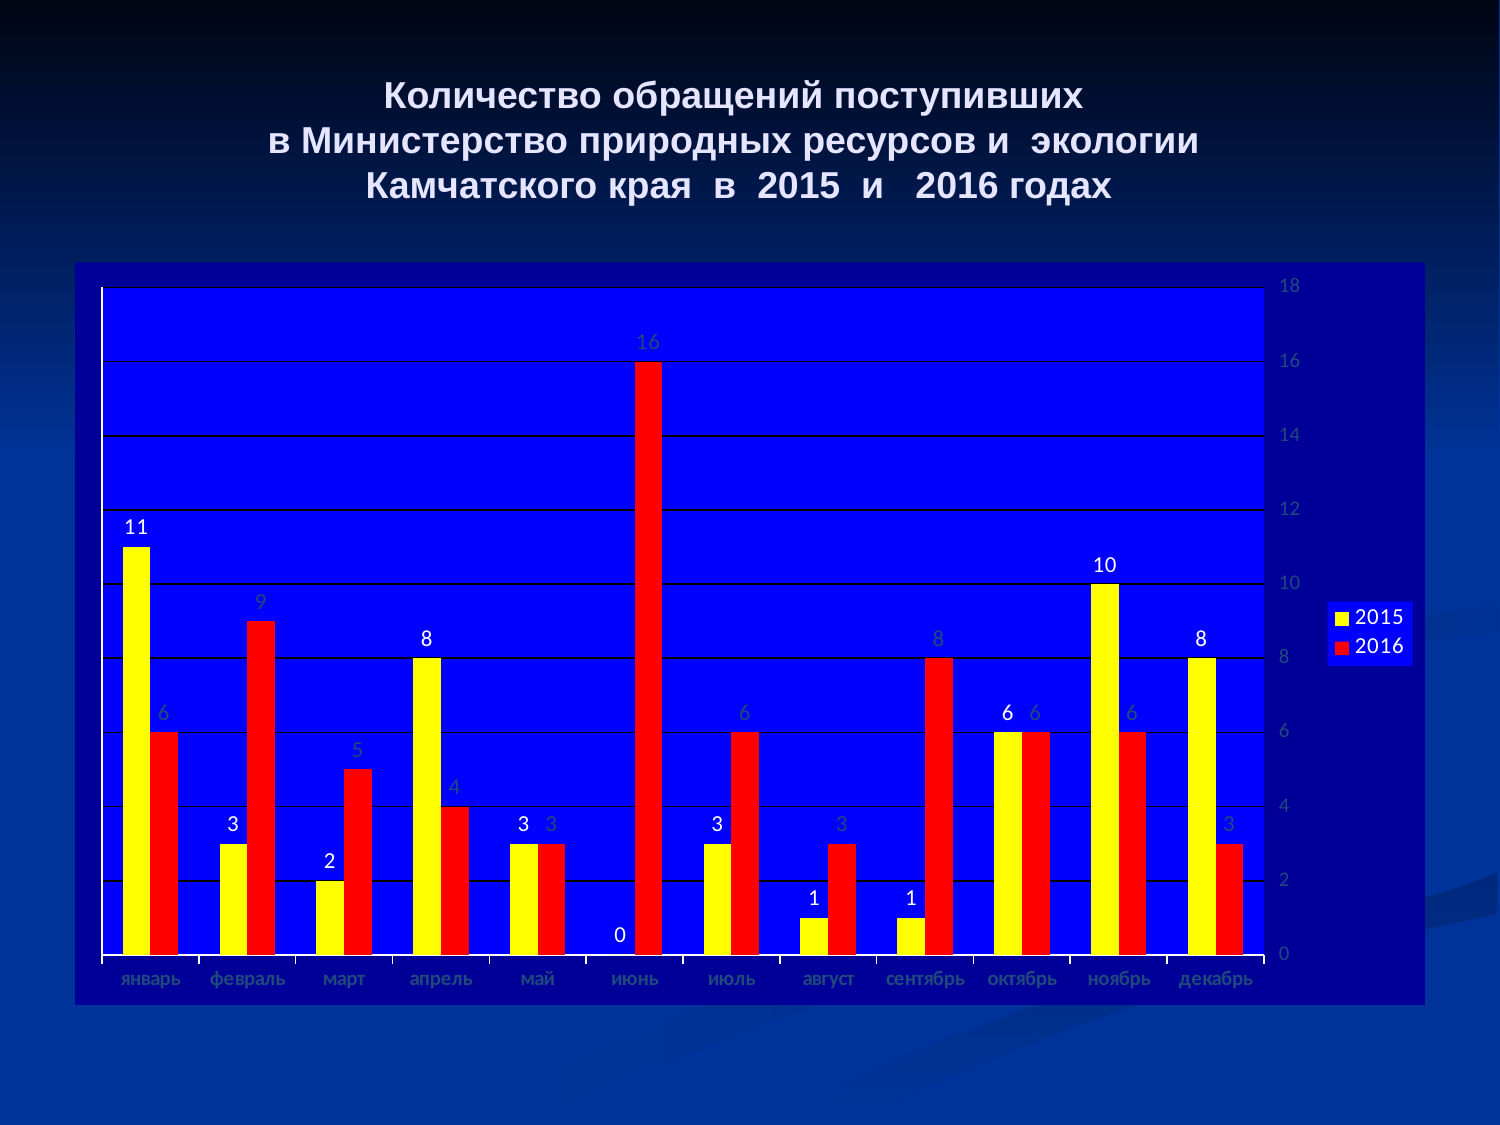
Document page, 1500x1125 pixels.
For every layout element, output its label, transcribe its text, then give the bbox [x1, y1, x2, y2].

chart [74, 262, 1426, 1006]
title Количество обращений поступивших в Министерство природных ресурсов и экологии Камчатского края в 2015 и 2016 годах [52, 44, 1426, 233]
